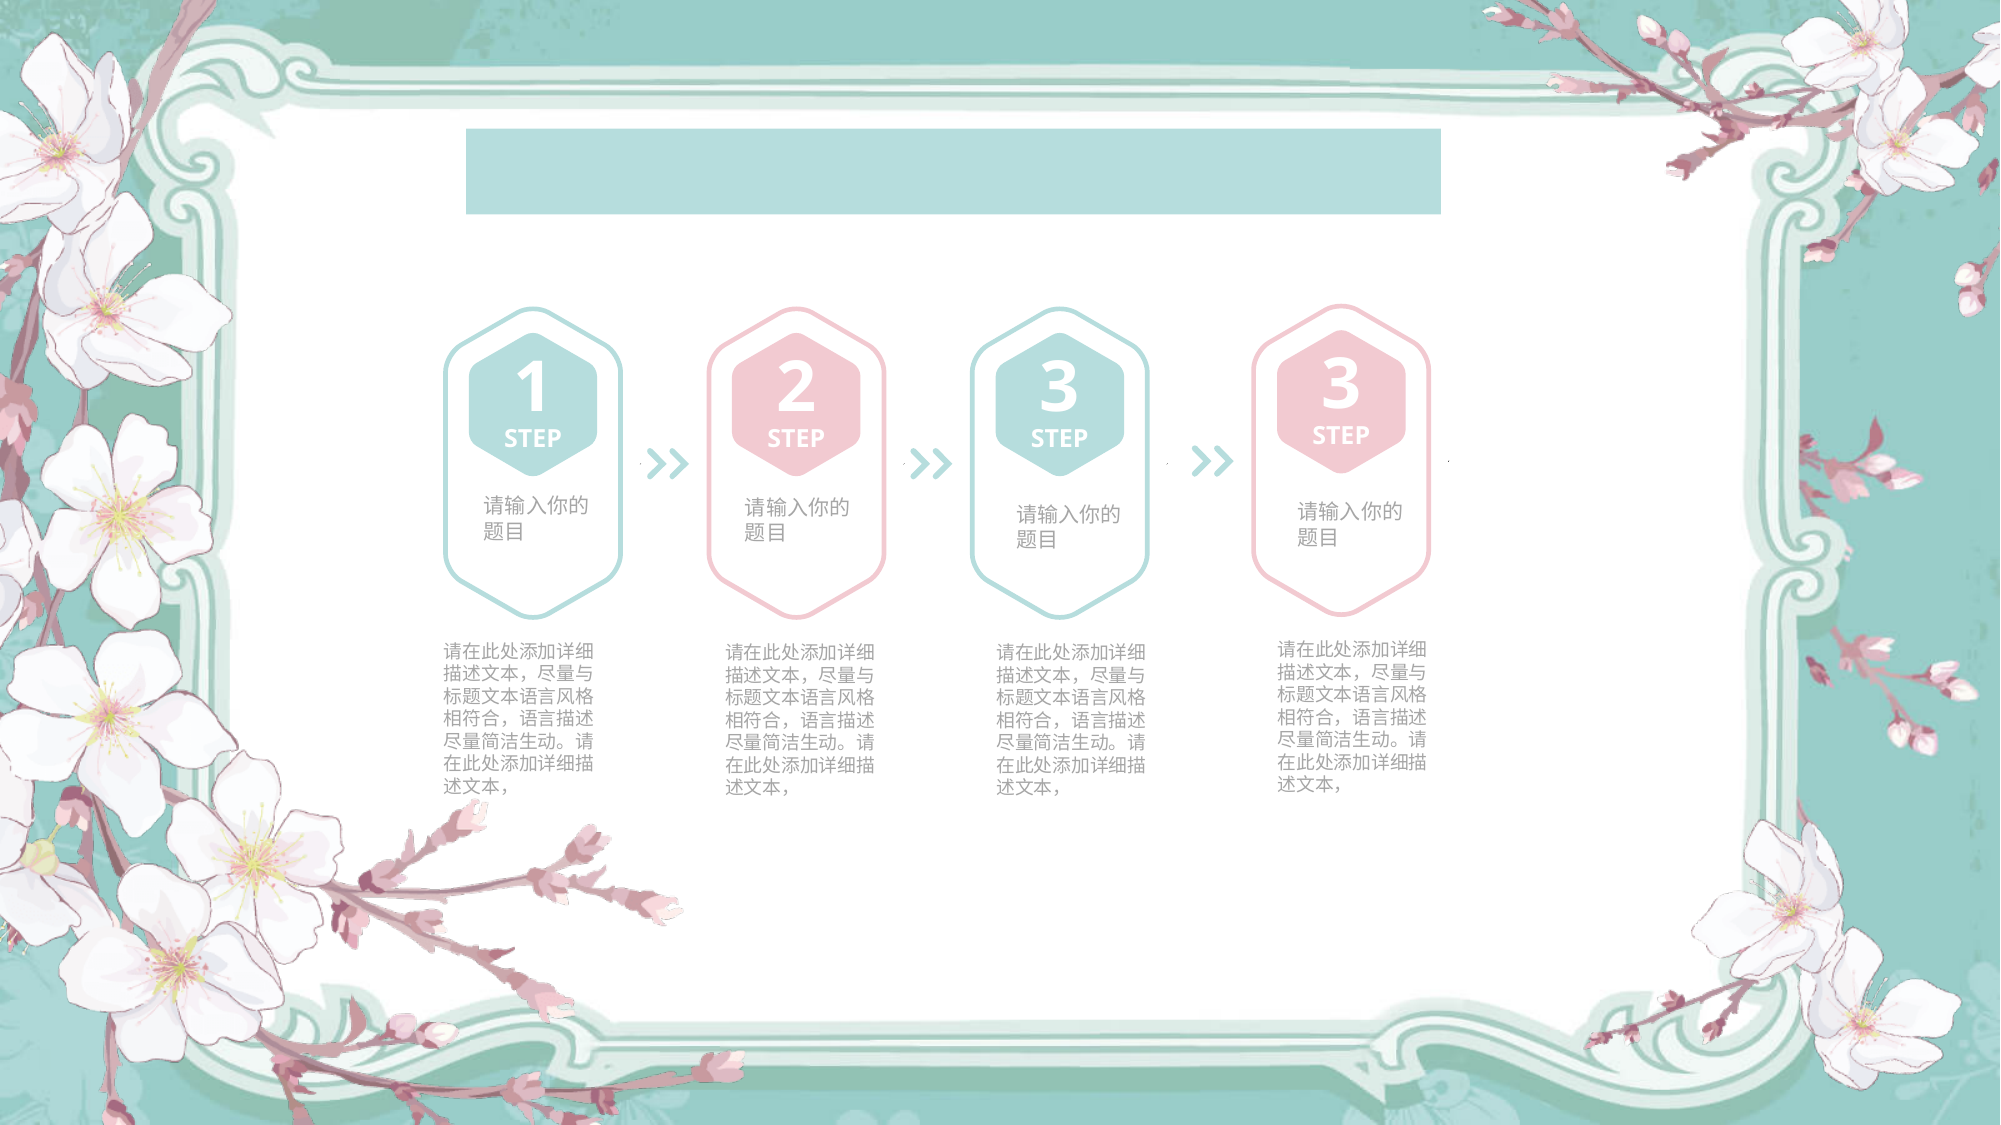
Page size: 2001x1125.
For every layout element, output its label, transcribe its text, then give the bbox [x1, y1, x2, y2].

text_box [910, 447, 953, 480]
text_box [443, 306, 641, 620]
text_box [706, 306, 904, 620]
text_box 请在此处添加详细描述文本，尽量与标题文本语言风格相符合，语言描述尽量简洁生动。请在此处添加详细描述文本， [981, 633, 1171, 806]
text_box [1251, 303, 1449, 617]
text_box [969, 306, 1168, 620]
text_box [1191, 445, 1234, 477]
text_box 请在此处添加详细描述文本，尽量与标题文本语言风格相符合，语言描述尽量简洁生动。请在此处添加详细描述文本， [710, 633, 900, 806]
text_box 请在此处添加详细描述文本，尽量与标题文本语言风格相符合，语言描述尽量简洁生动。请在此处添加详细描述文本， [1262, 630, 1452, 803]
picture [0, 0, 2000, 1125]
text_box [647, 447, 690, 480]
text_box 请在此处添加详细描述文本，尽量与标题文本语言风格相符合，语言描述尽量简洁生动。请在此处添加详细描述文本， [429, 632, 619, 805]
